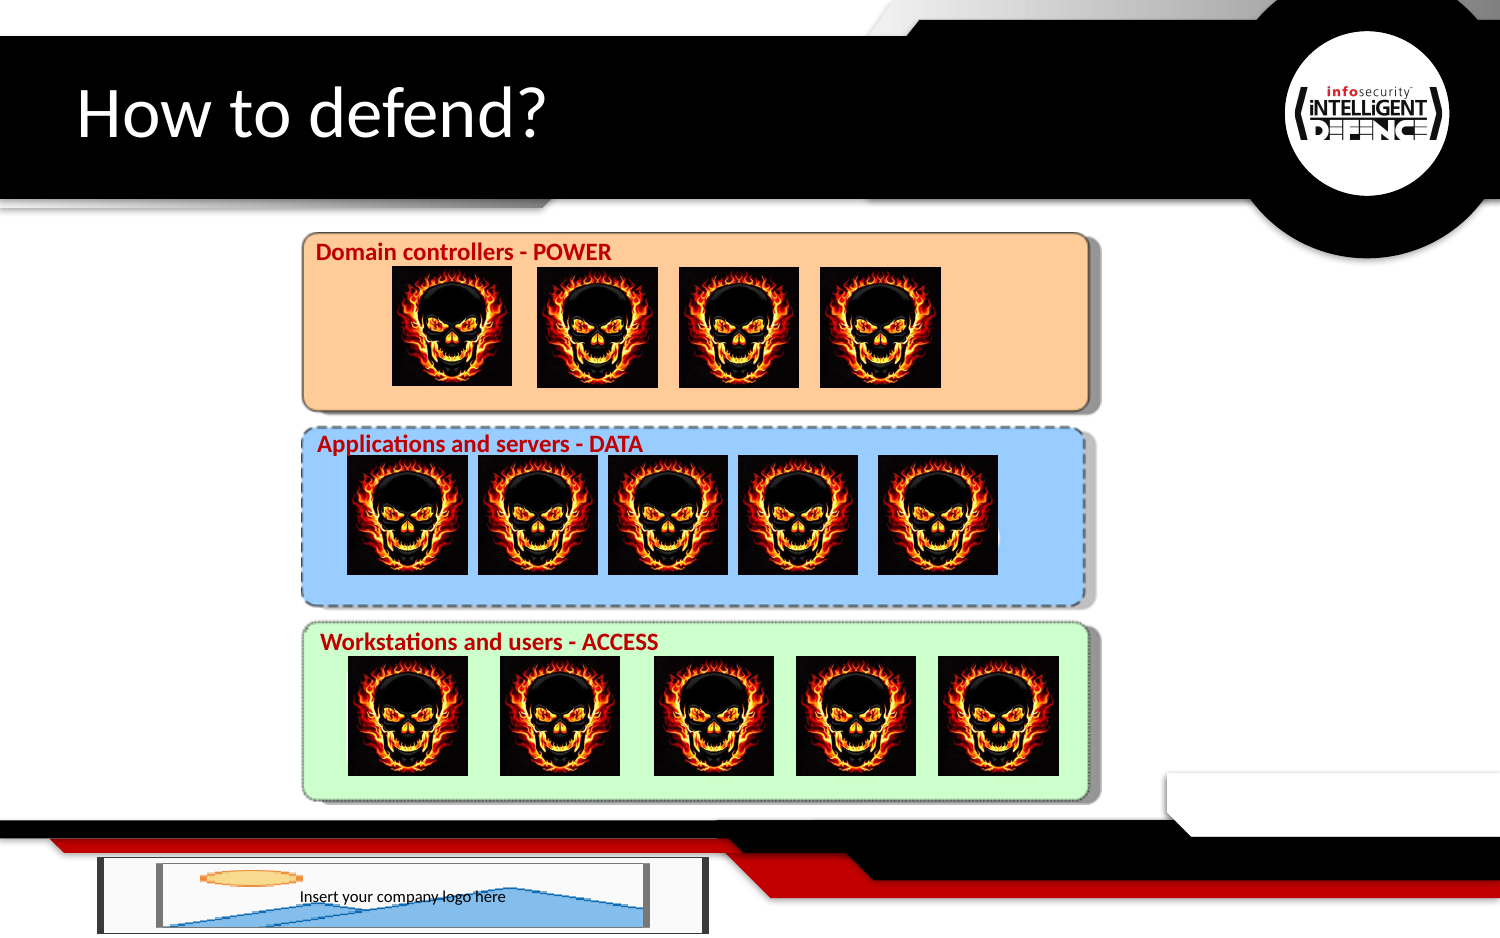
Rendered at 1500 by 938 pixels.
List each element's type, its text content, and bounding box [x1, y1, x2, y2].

picture [74, 853, 732, 938]
picture [300, 232, 1102, 805]
title How to defend? [76, 38, 1199, 195]
